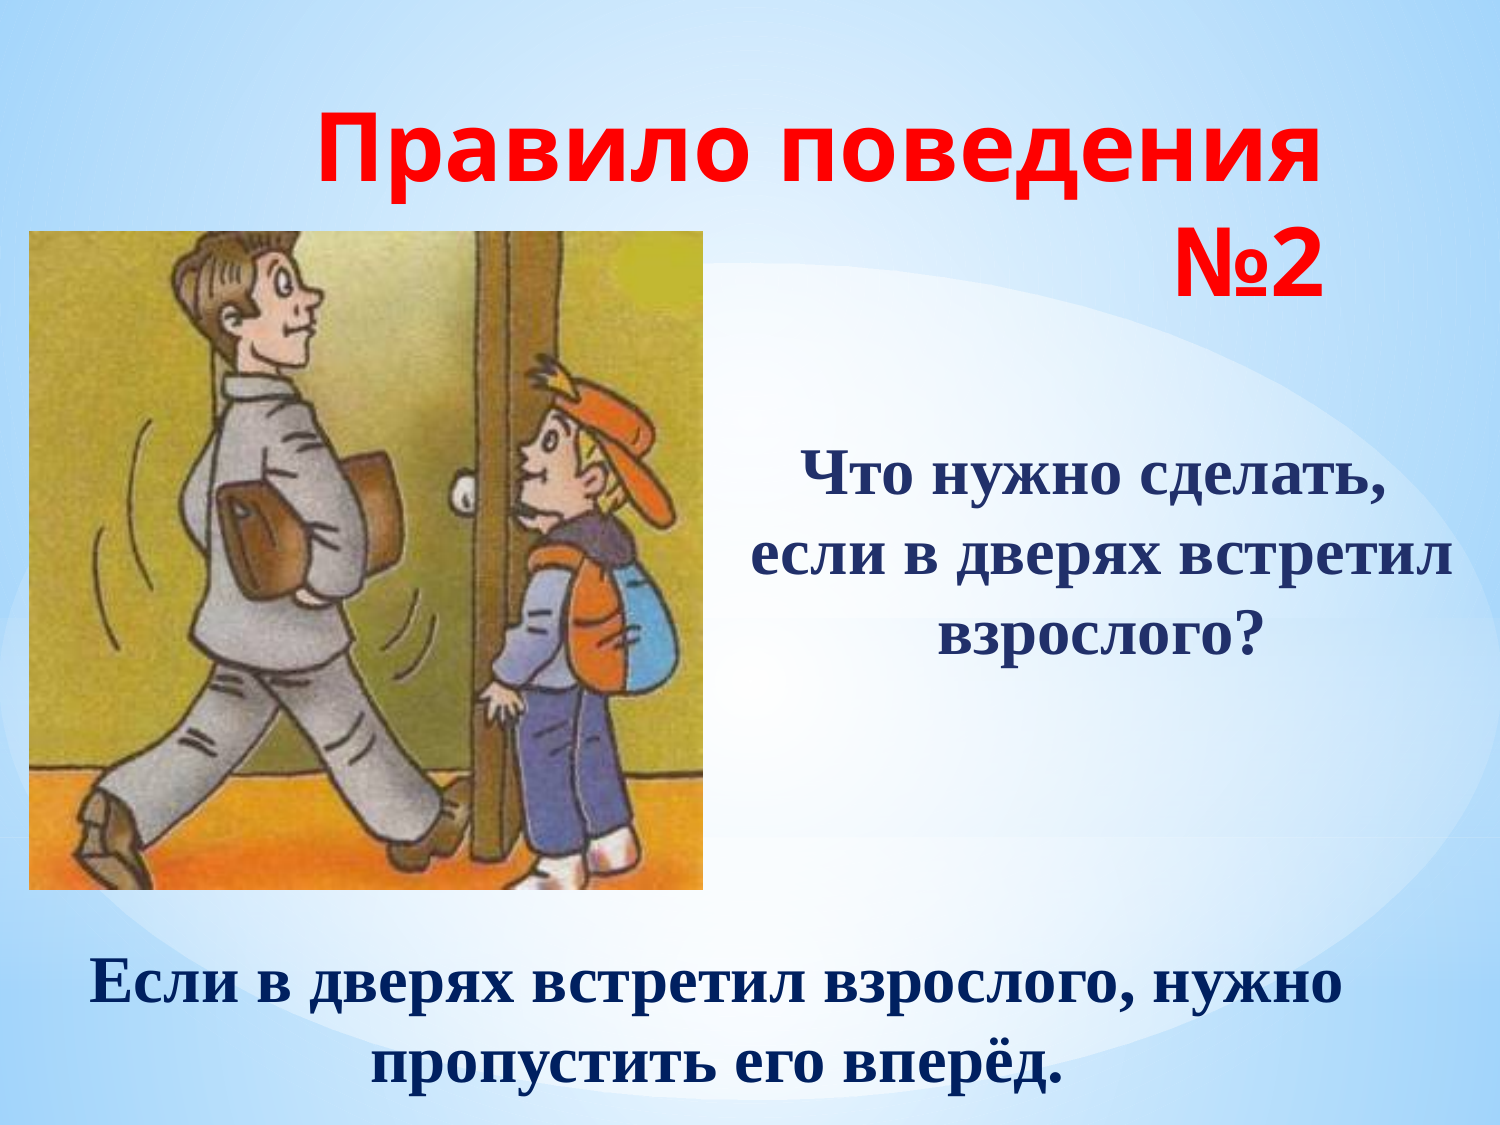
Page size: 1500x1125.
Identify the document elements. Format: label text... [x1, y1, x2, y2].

title Правило поведения №2 [171, 78, 1341, 256]
text_box Если в дверях встретил взрослого, нужно пропустить его вперёд. [0, 928, 1436, 1104]
text_box Что нужно сделать, если в дверях встретил взрослого? [718, 420, 1470, 676]
picture [29, 231, 703, 890]
